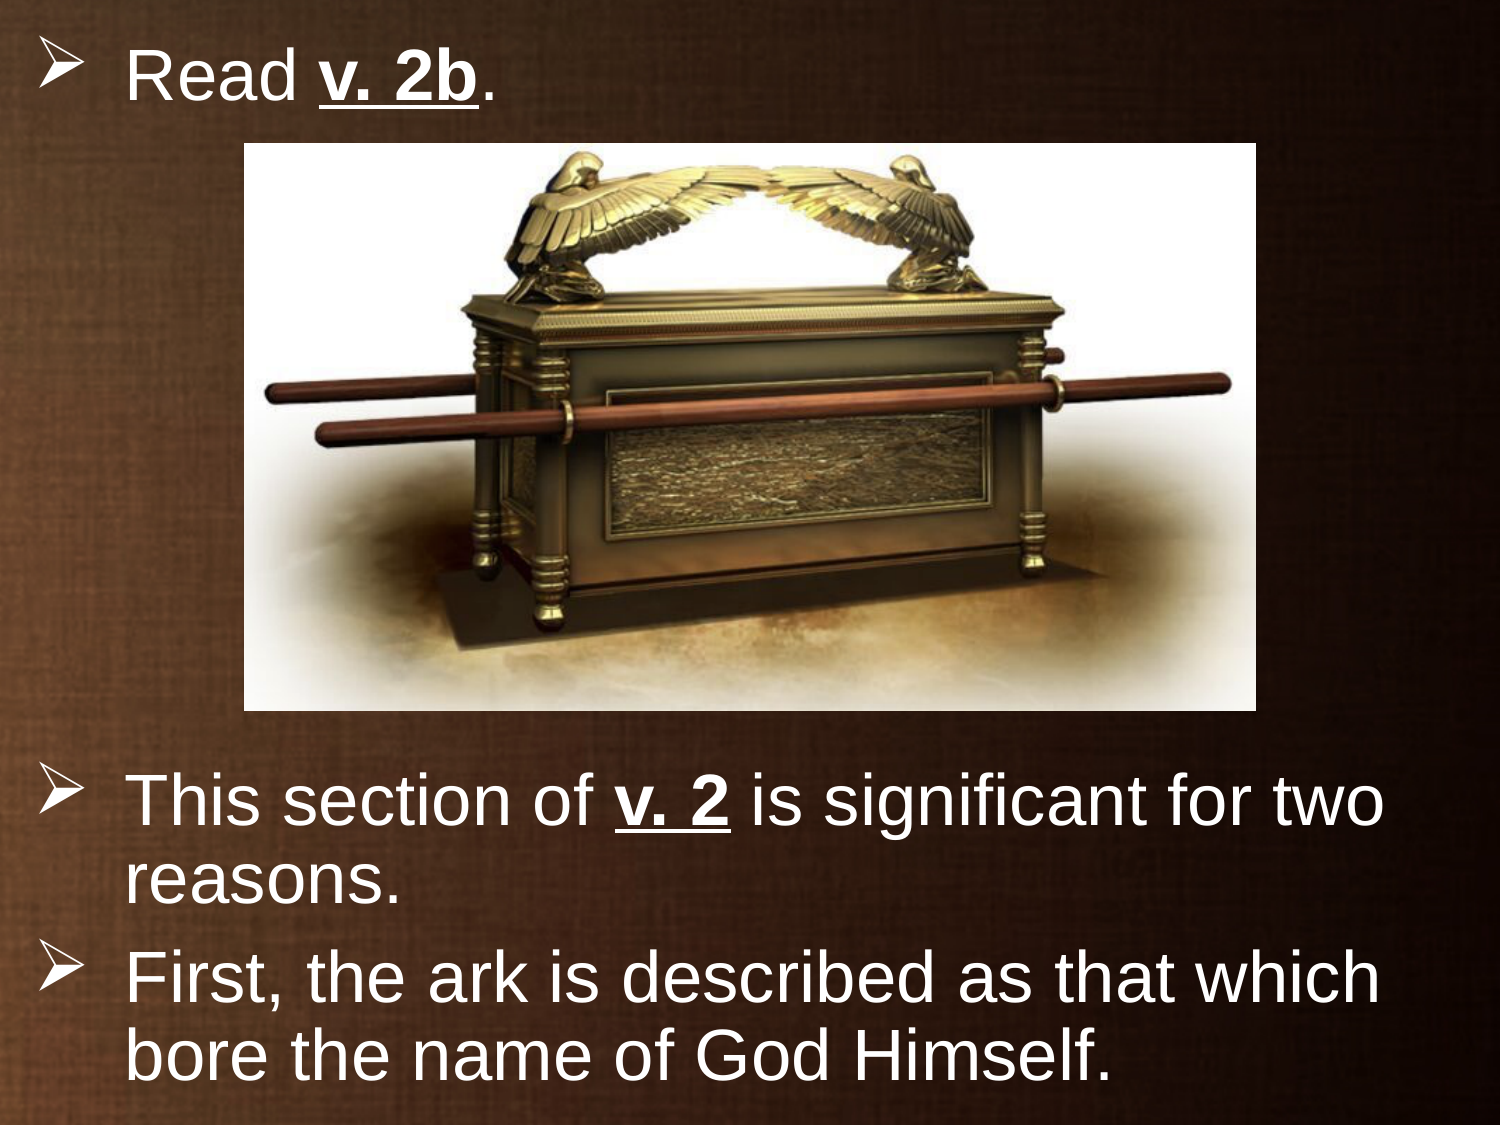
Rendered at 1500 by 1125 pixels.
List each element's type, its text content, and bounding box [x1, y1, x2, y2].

picture [0, 0, 1500, 1125]
subtitle Read v. 2b. This section of v. 2 is significant for two reasons. First, the ark is described as that which bore the name of God Himself. [18, 20, 1478, 1110]
